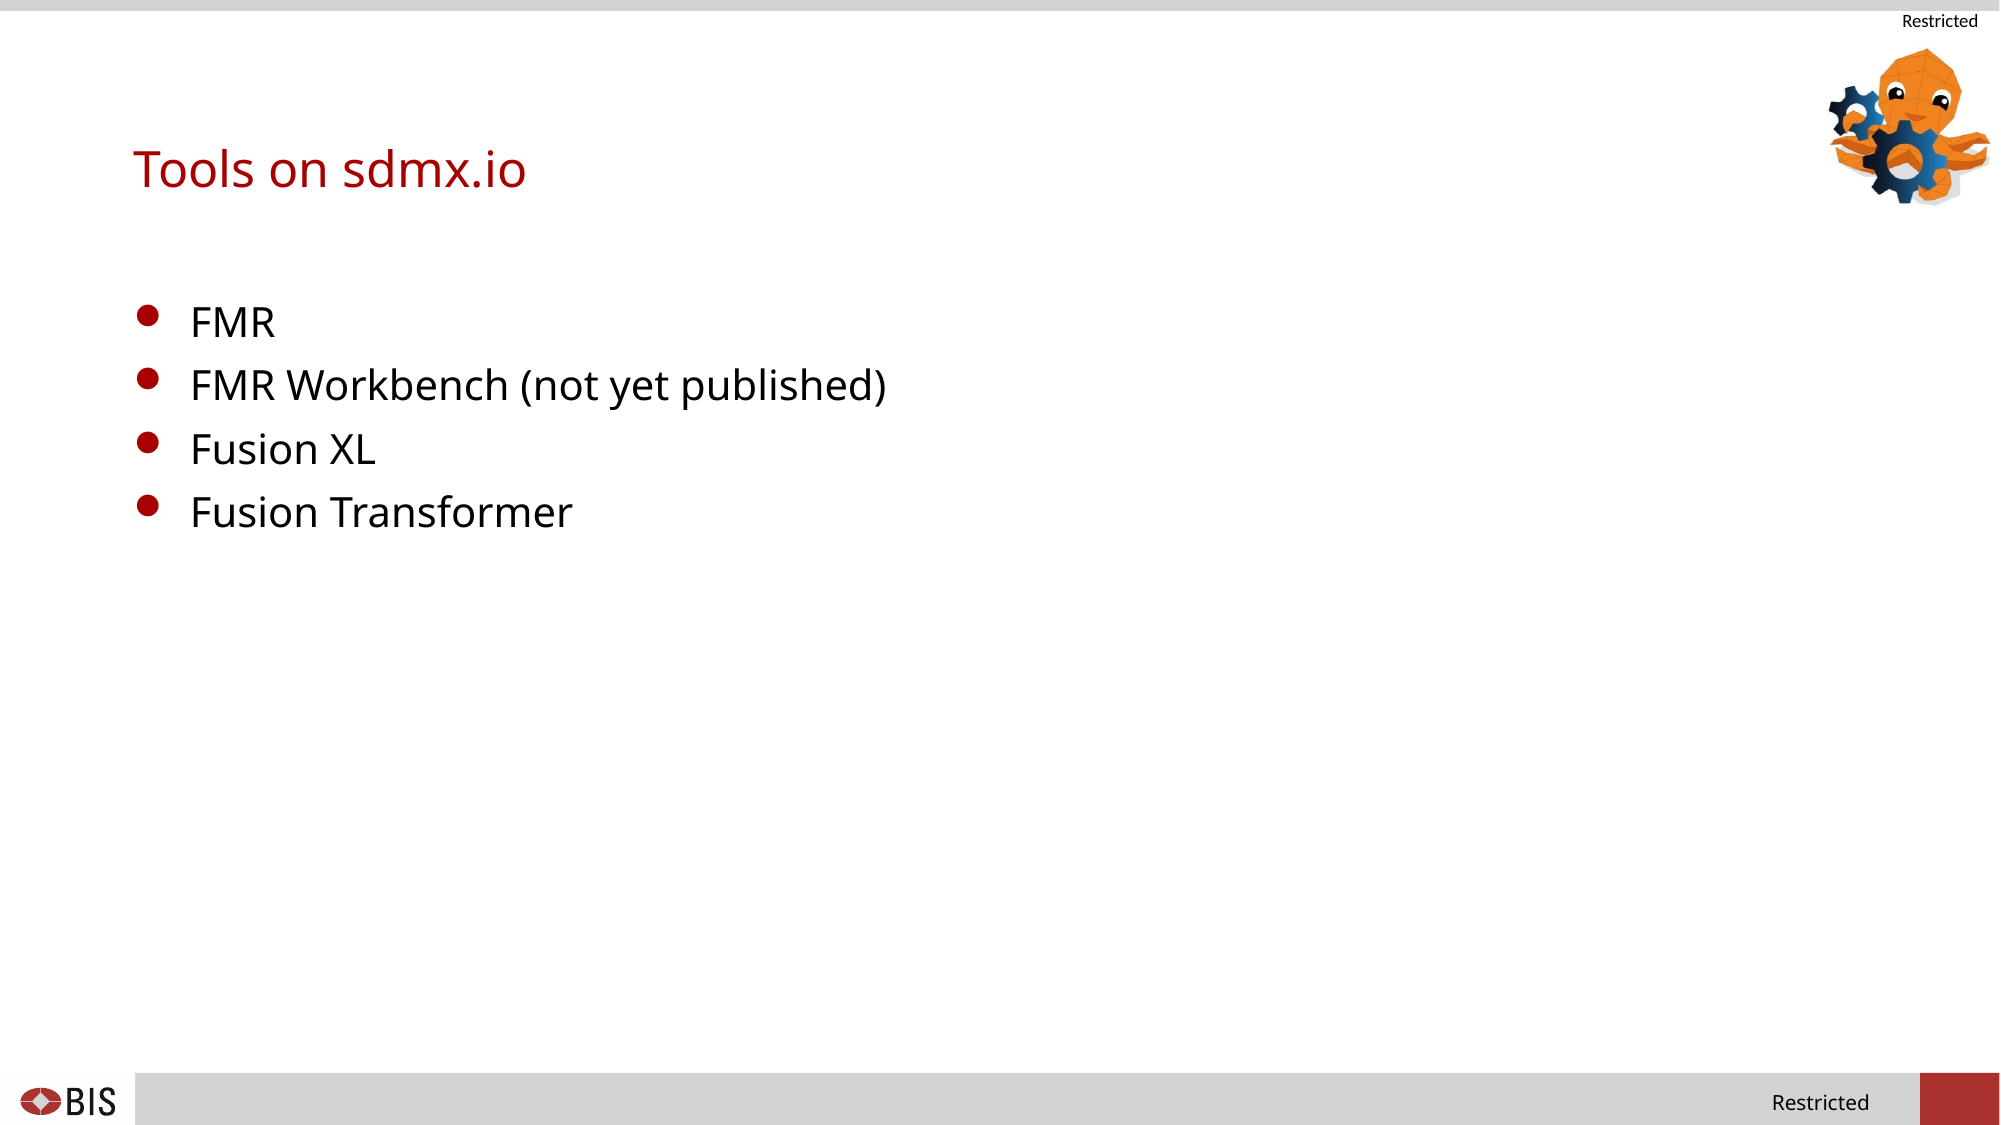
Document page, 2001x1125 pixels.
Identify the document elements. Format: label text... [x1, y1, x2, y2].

list FMR FMR Workbench (not yet published) Fusion XL Fusion Transformer [133, 290, 1868, 1000]
title Tools on sdmx.io [134, 137, 1817, 214]
picture [1822, 36, 2000, 215]
